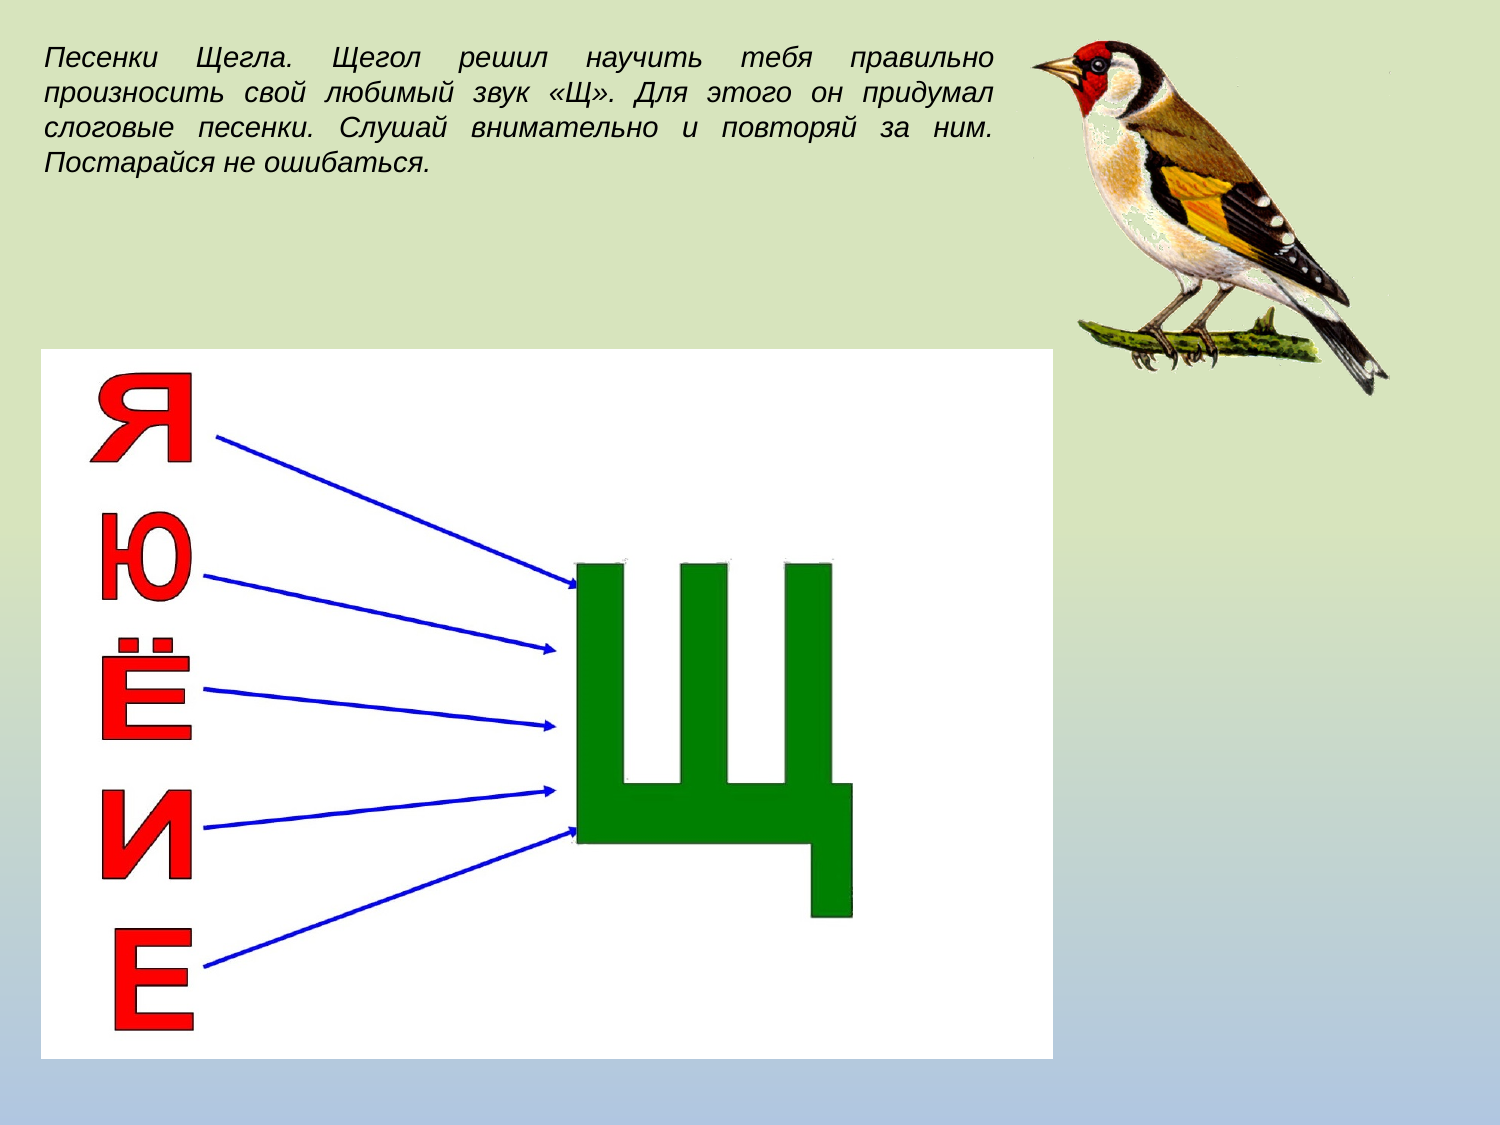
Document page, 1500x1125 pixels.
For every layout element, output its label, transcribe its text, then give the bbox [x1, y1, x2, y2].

text_box Песенки Щегла. Щегол решил научить тебя правильно произносить свой любимый звук «Щ». Для этого он придумал слоговые песенки. Слушай внимательно и повторяй за ним. Постарайся не ошибаться. [29, 30, 1004, 186]
picture [41, 24, 1406, 1059]
